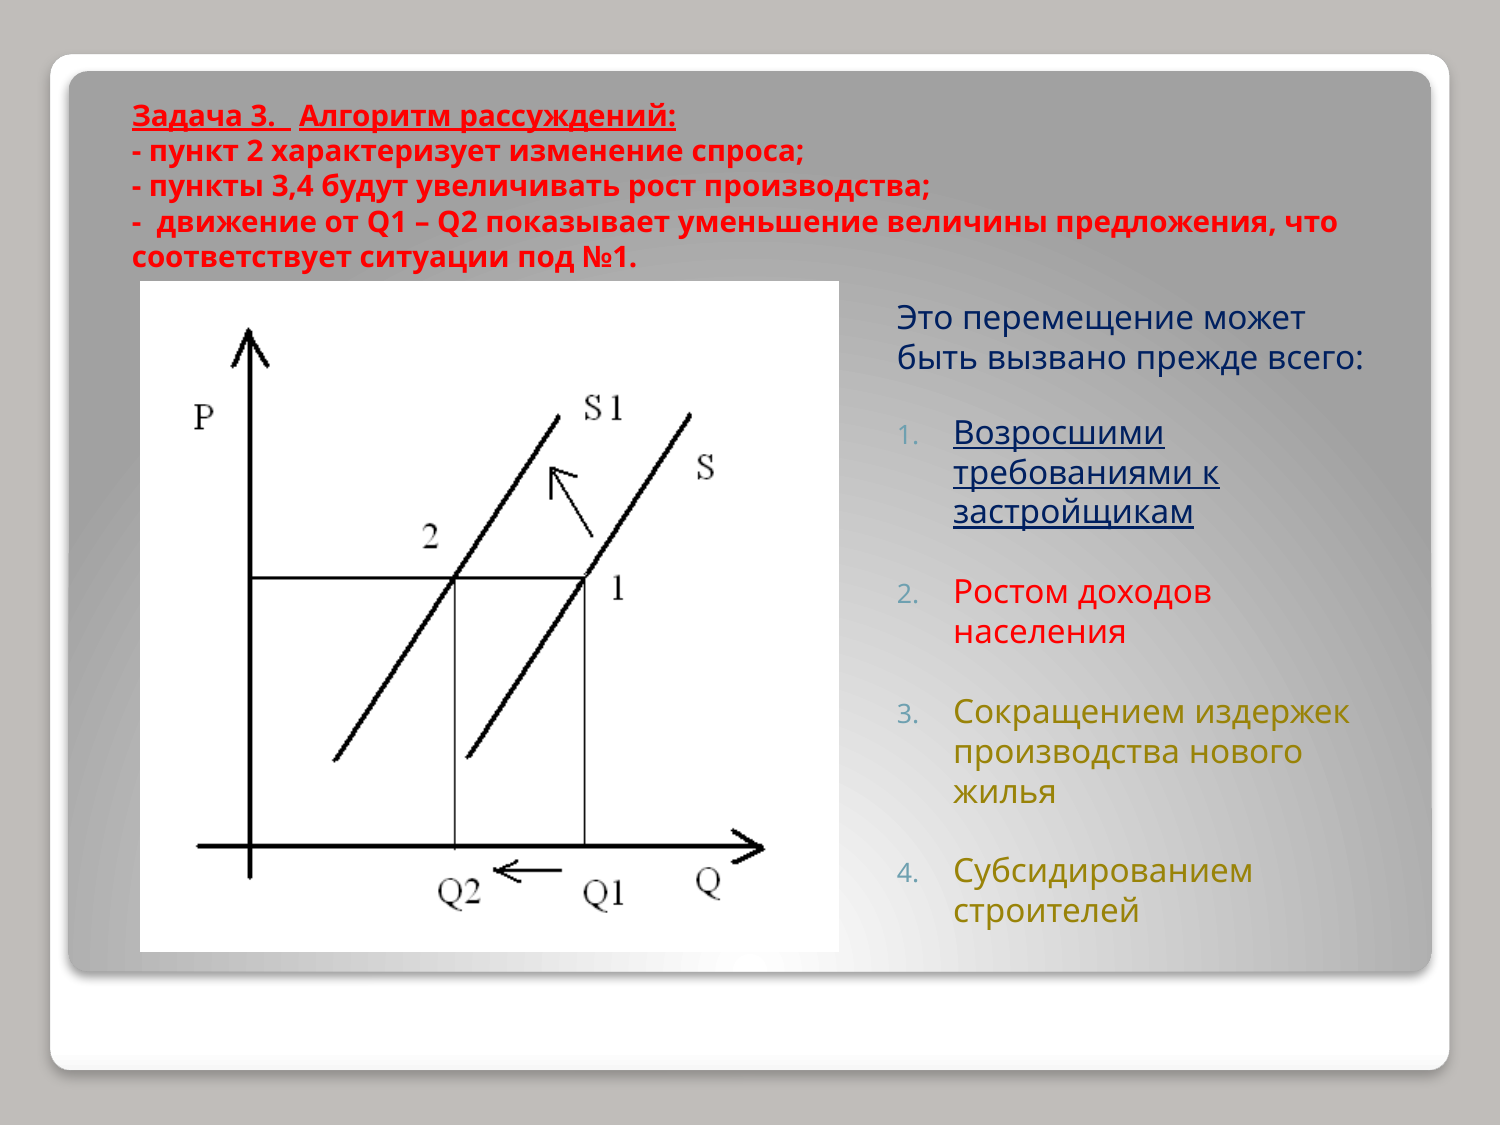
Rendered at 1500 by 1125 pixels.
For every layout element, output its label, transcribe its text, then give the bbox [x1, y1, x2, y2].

title Задача 3. Алгоритм рассуждений: - пункт 2 характеризует изменение спроса; - пункты 3,4 будут увеличивать рост производства; - движение от Q1 – Q2 показывает уменьшение величины предложения, что соответствует ситуации под №1. [117, 87, 1397, 282]
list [140, 280, 840, 952]
list Это перемещение может быть вызвано прежде всего: Возросшими требованиями к застройщикам Ростом доходов населения Сокращением издержек производства нового жилья Субсидированием строителей [878, 281, 1397, 1008]
